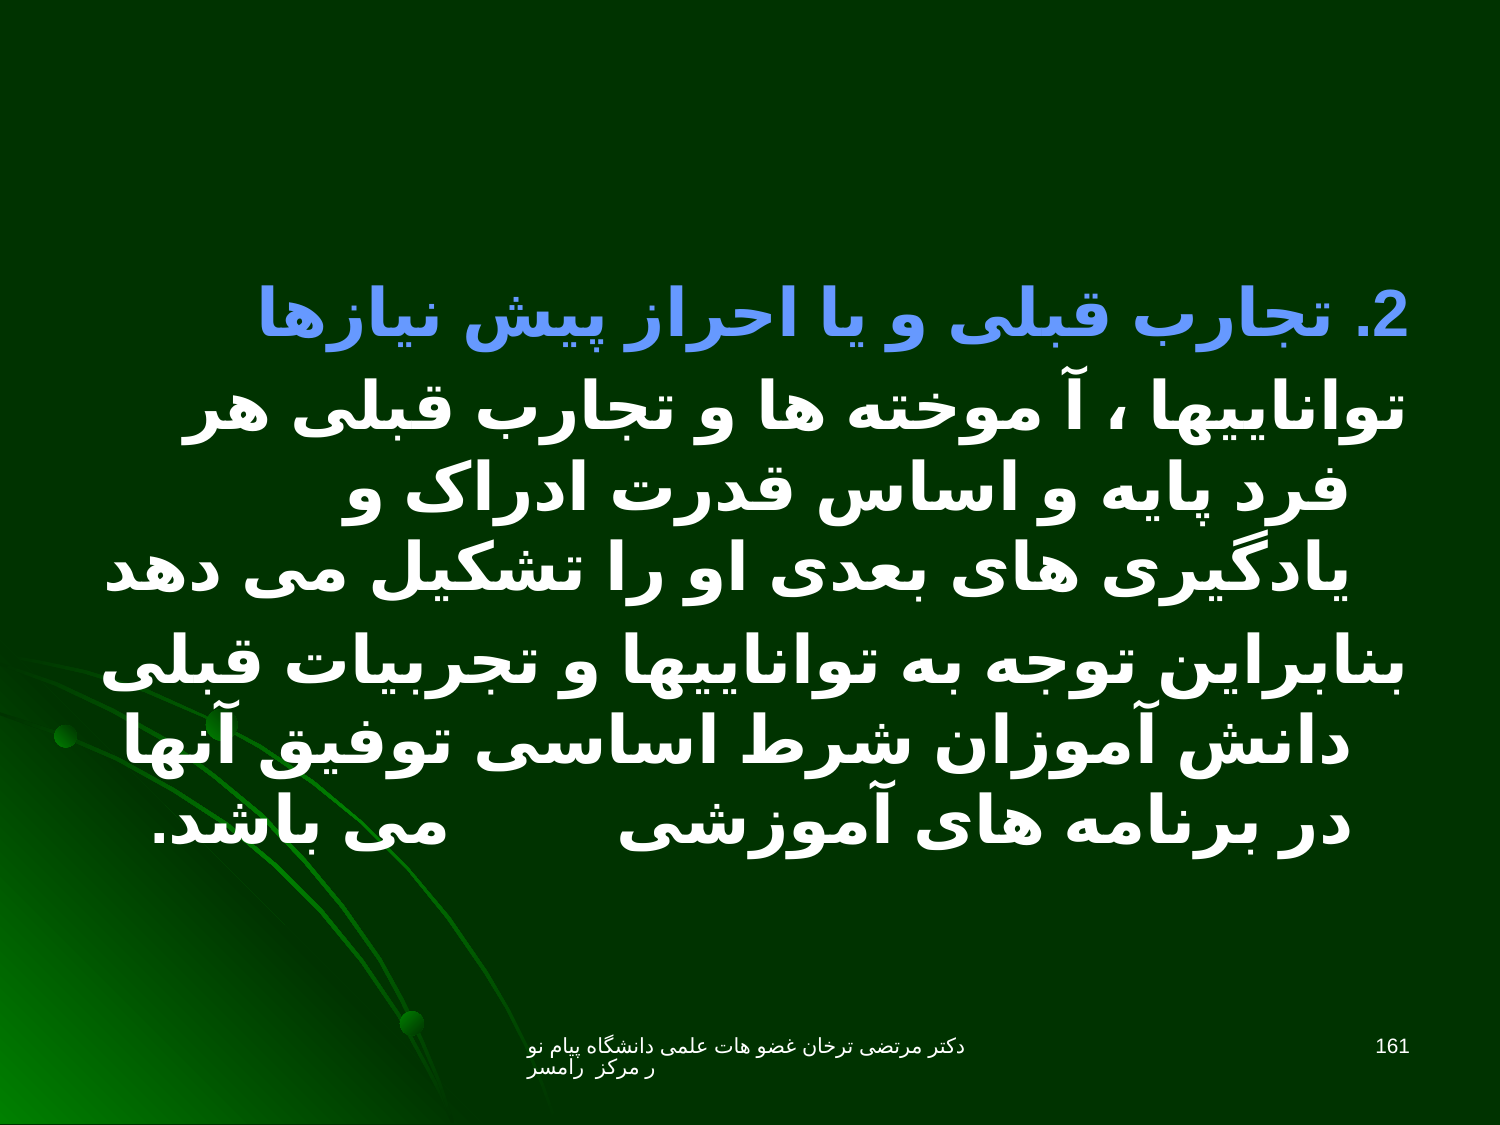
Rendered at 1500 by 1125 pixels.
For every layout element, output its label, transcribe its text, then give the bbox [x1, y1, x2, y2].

list 2. تجارب قبلی و یا احراز پیش نیازها تواناییها ، آ موخته ها و تجارب قبلی هر فرد پایه و اساس قدرت ادراک و یادگیری های بعدی او را تشکیل می دهد بنابراین توجه به تواناییها و تجربیات قبلی دانش آموزان شرط اساسی توفیق آنها در برنامه های آموزشی می باشد. [74, 262, 1426, 1006]
slide_number 161 [1074, 1024, 1426, 1101]
footer دکتر مرتضی ترخان غضو هات علمی دانشگاه پیام نور مرکز رامسر [512, 1024, 988, 1101]
